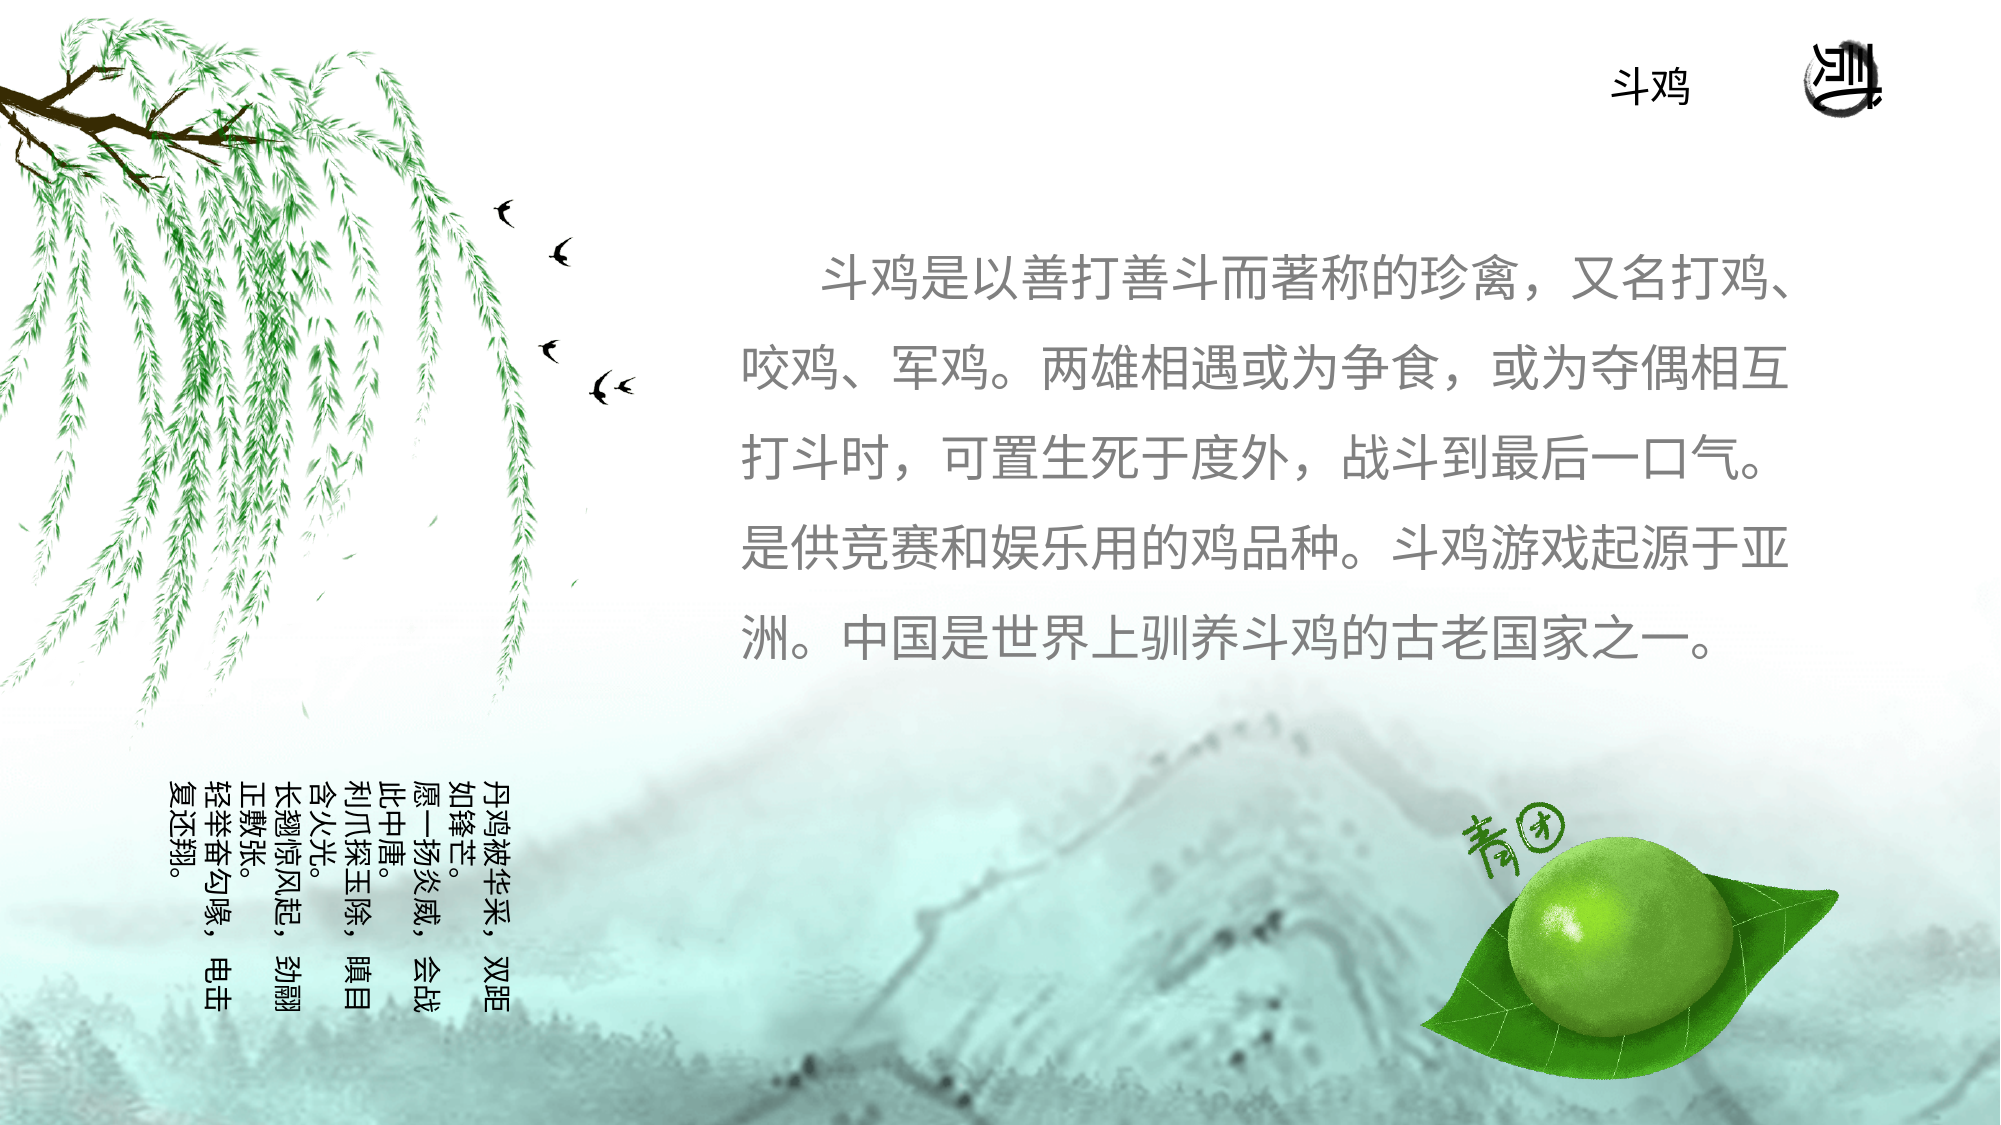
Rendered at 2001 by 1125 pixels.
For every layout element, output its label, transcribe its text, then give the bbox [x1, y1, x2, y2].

text_box 斗鸡 [1594, 53, 1749, 118]
picture [0, 0, 2000, 1125]
